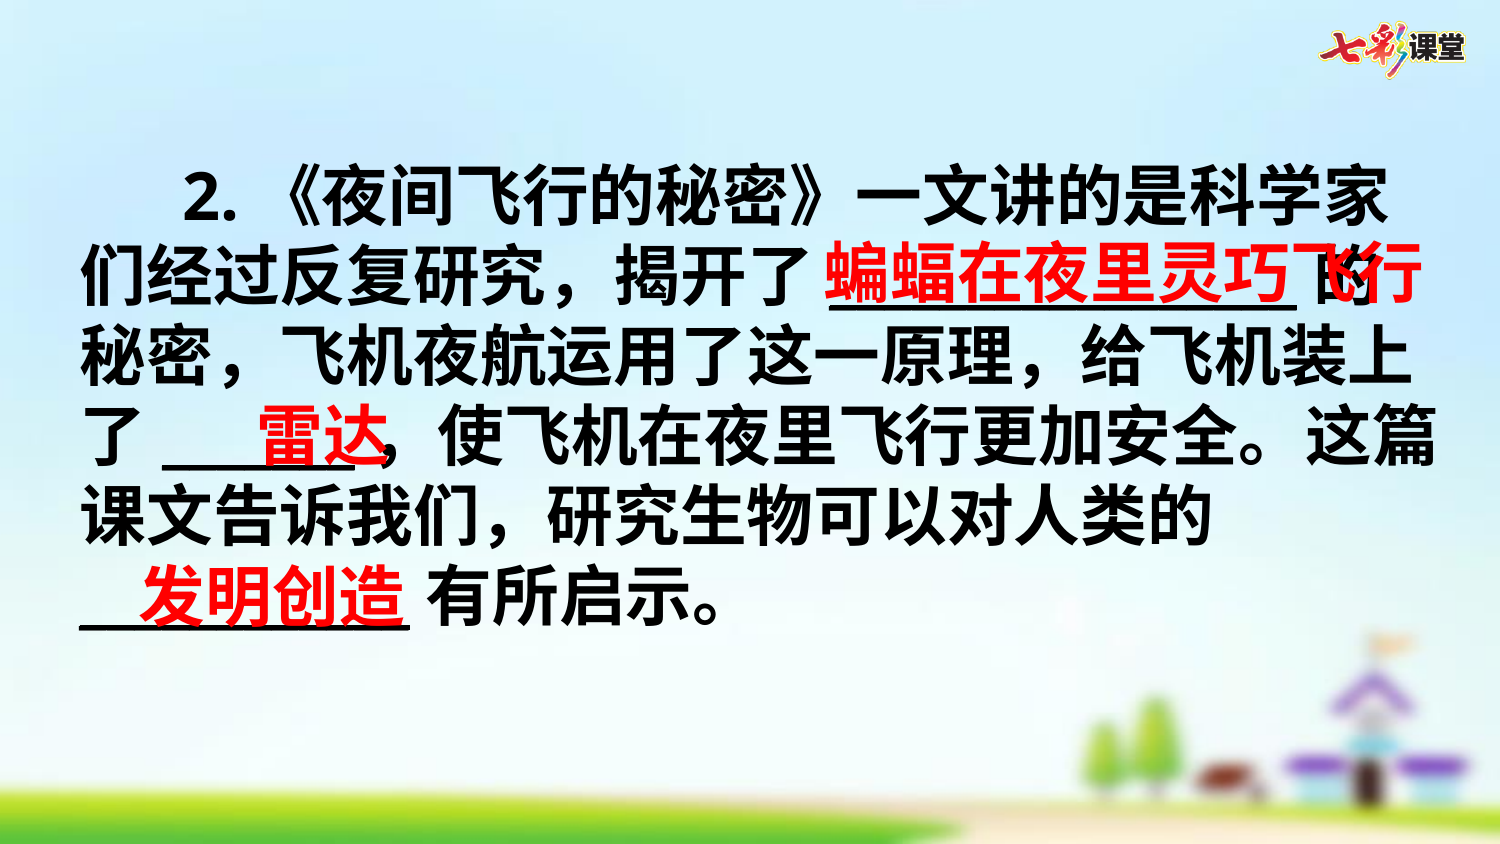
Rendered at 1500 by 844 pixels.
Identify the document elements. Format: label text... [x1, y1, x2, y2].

picture [0, 0, 1500, 844]
text_box 蝙蝠在夜里灵巧飞行 [808, 223, 1471, 319]
text_box 发明创造 [123, 546, 443, 642]
text_box 2.《夜间飞行的秘密》一文讲的是科学家们经过反复研究，揭开了_________________的秘密，飞机夜航运用了这一原理，给飞机装上了_______，使飞机在夜里飞行更加安全。这篇课文告诉我们，研究生物可以对人类的____________有所启示。 [64, 146, 1459, 641]
text_box 雷达 [241, 386, 408, 482]
